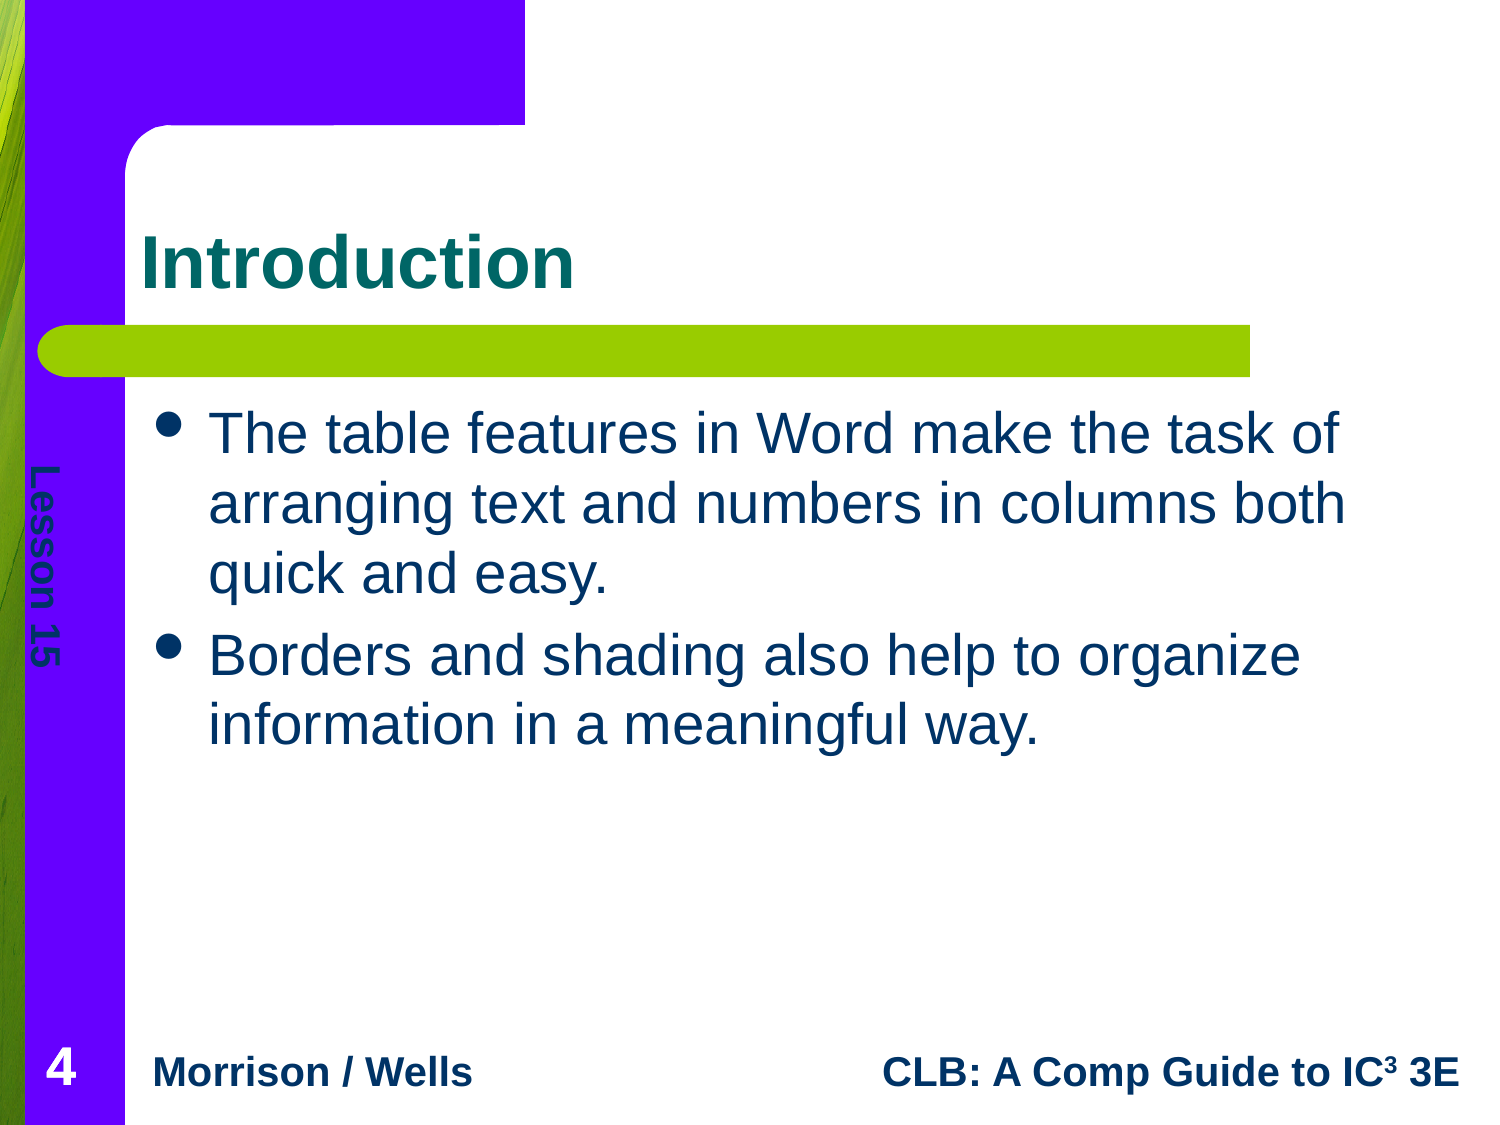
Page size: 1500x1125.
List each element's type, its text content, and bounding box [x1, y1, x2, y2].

list The table features in Word make the task of arranging text and numbers in columns both quick and easy. Borders and shading also help to organize information in a meaningful way. [137, 387, 1400, 1038]
text_box 4 [13, 1023, 111, 1105]
picture [0, 0, 25, 1125]
title Introduction [124, 124, 1463, 313]
